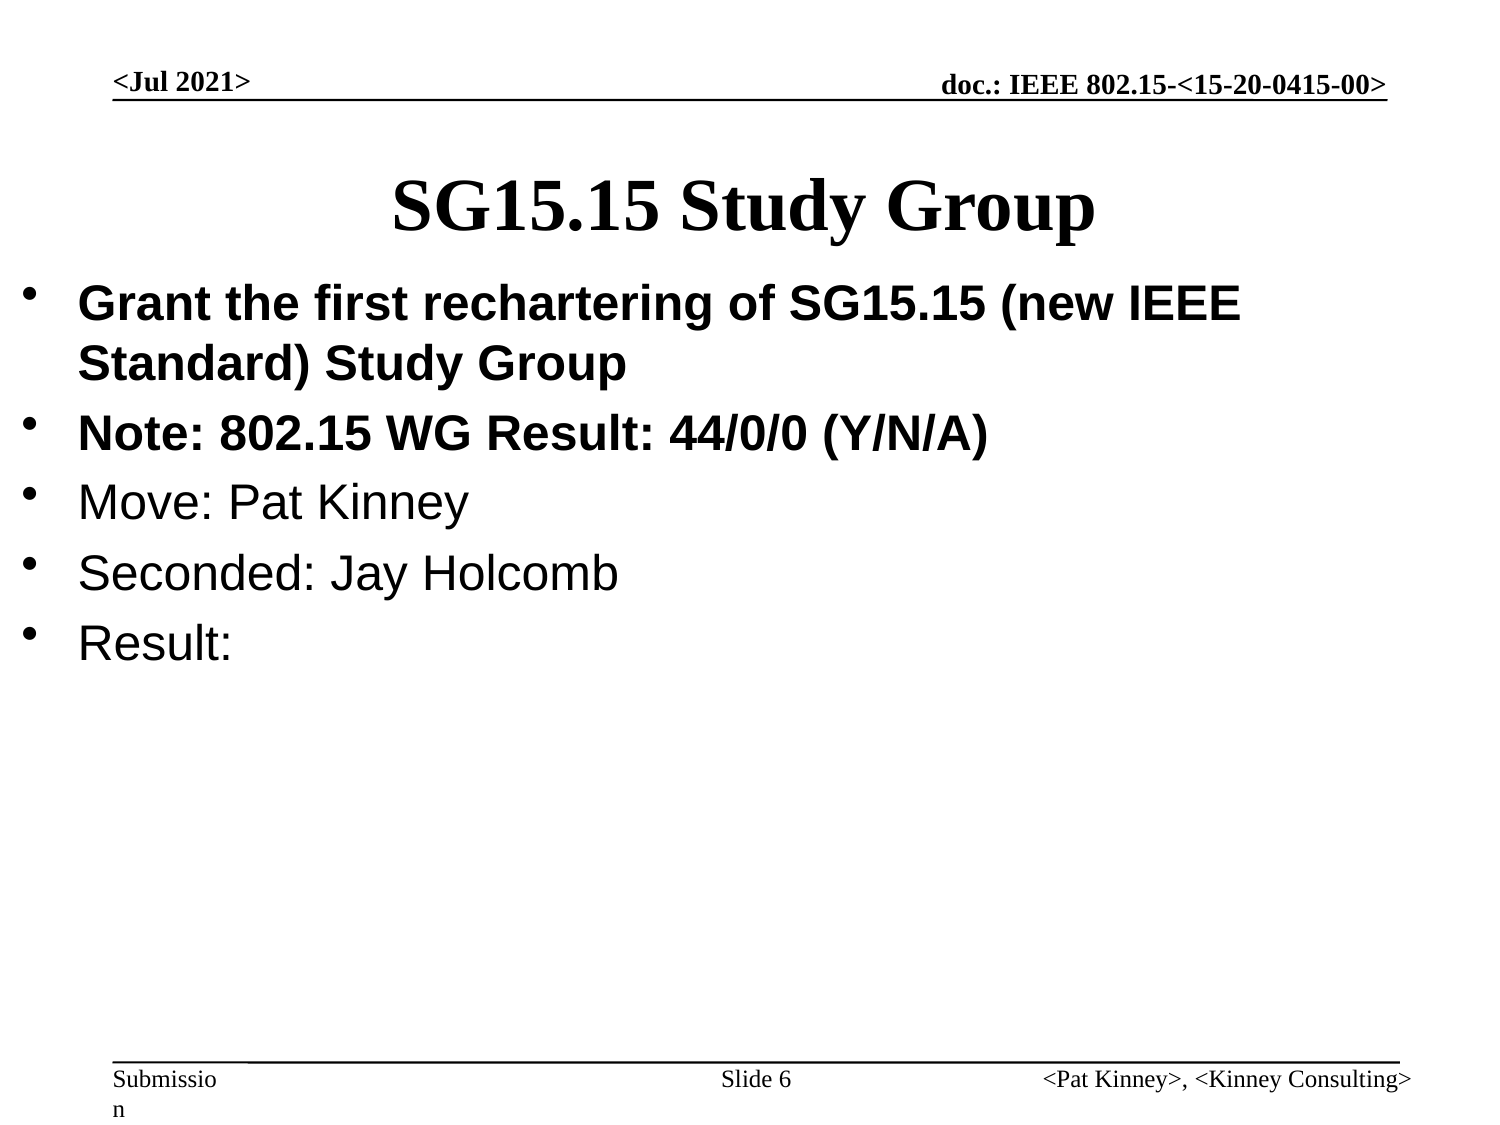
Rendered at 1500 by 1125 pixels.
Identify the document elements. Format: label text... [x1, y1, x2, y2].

slide_number Slide 6 [712, 1062, 800, 1093]
list Grant the first rechartering of SG15.15 (new IEEE Standard) Study Group Note: 802.15 WG Result: 44/0/0 (Y/N/A) Move: Pat Kinney Seconded: Jay Holcomb Result: [6, 262, 1494, 938]
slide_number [112, 62, 375, 98]
text_box [955, 63, 986, 110]
title SG15.15 Study Group [106, 137, 1382, 262]
footer <Pat Kinney>, <Kinney Consulting> [900, 1062, 1413, 1093]
